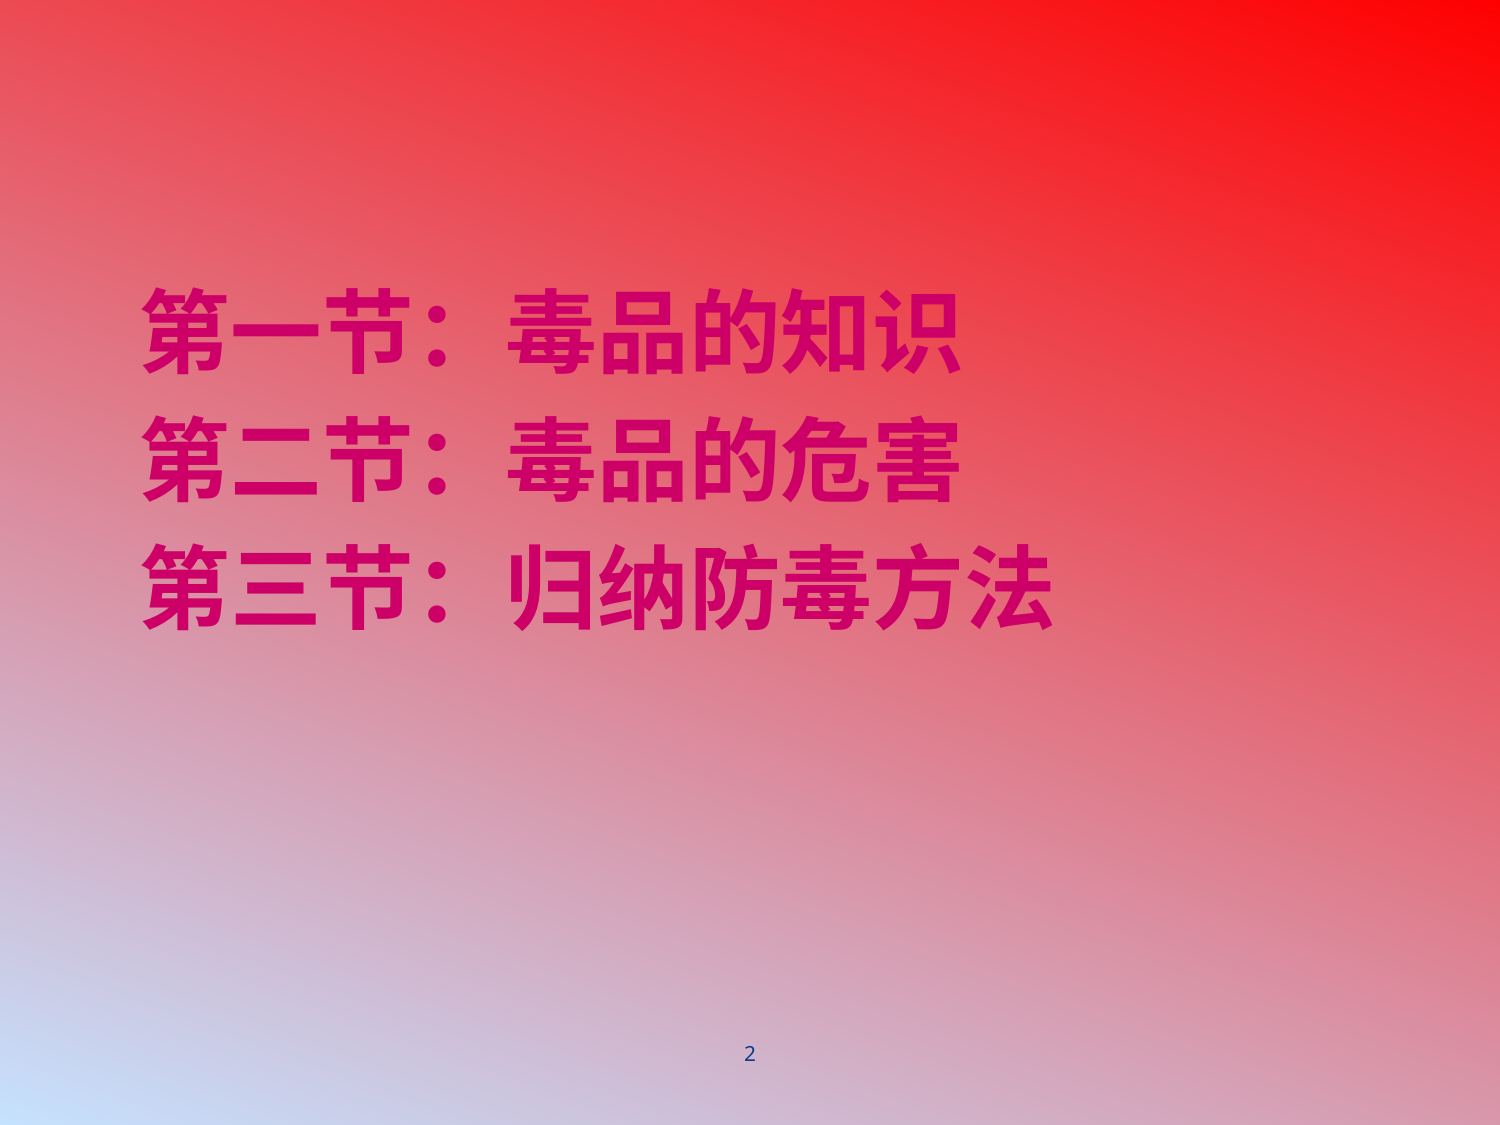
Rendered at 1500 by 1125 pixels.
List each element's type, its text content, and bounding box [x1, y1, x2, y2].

slide_number 2 [654, 1025, 846, 1086]
list 第一节：毒品的知识 第二节：毒品的危害 第三节：归纳防毒方法 [123, 266, 1340, 834]
